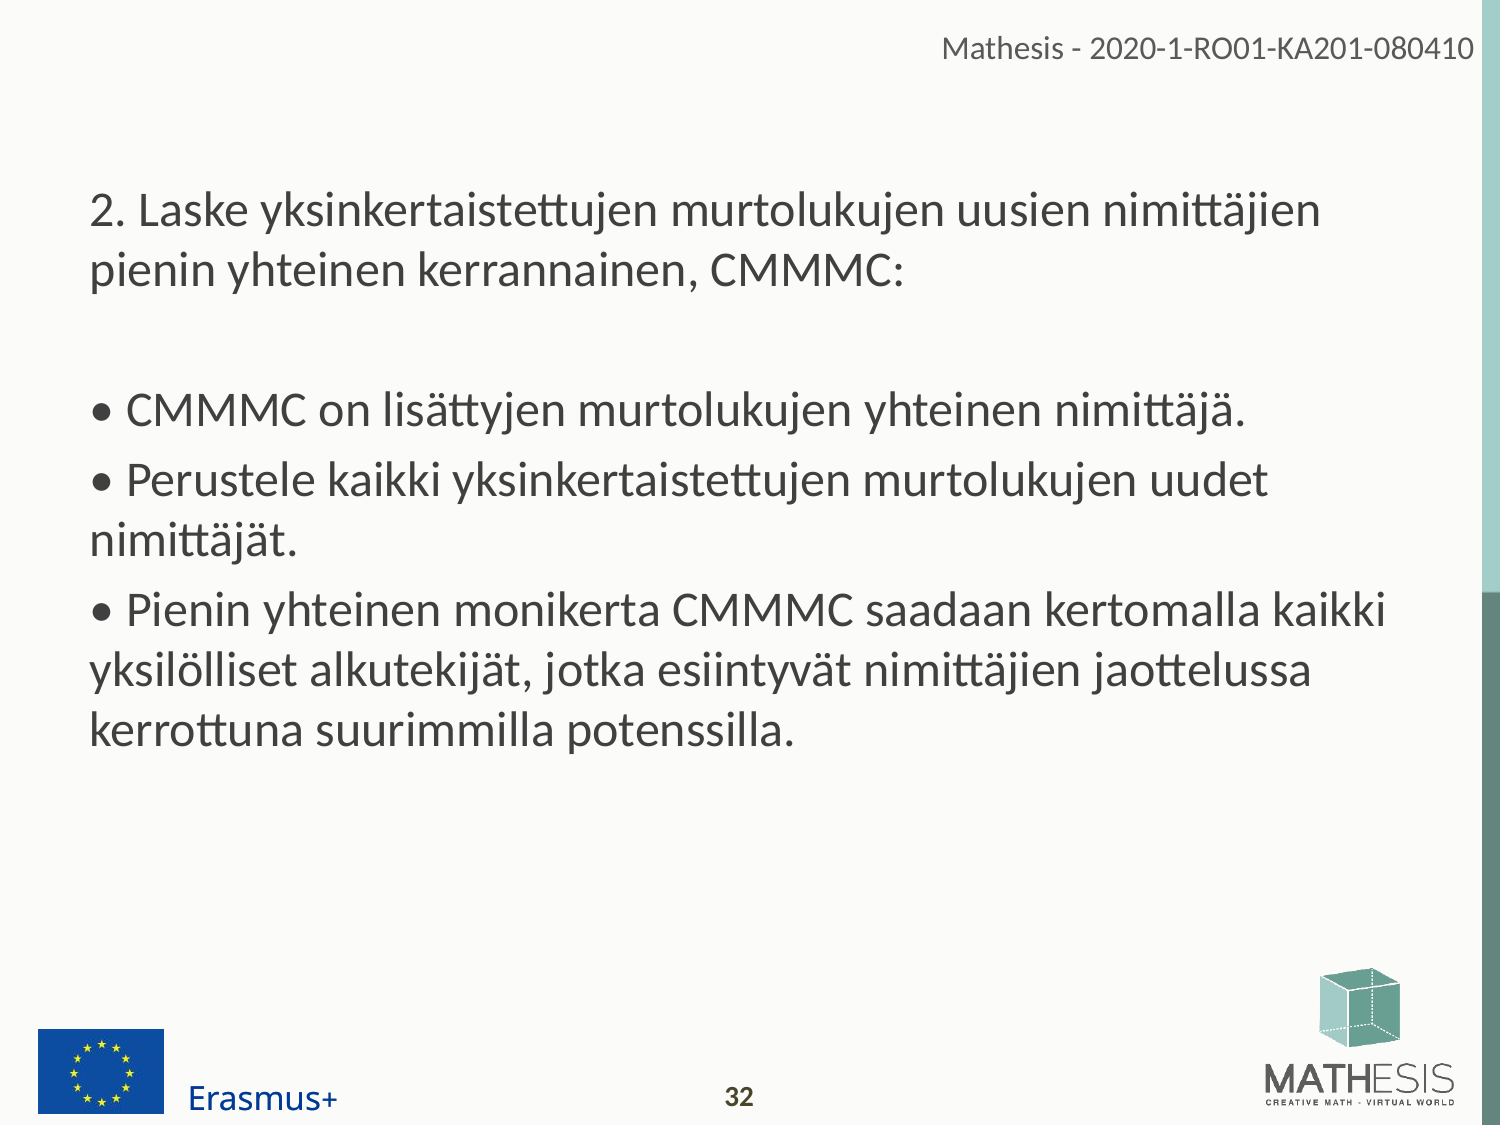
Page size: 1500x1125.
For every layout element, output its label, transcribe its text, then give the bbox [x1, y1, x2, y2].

picture [38, 1029, 164, 1114]
list 2. Laske yksinkertaistettujen murtolukujen uusien nimittäjien pienin yhteinen kerrannainen, CMMMC: • CMMMC on lisättyjen murtolukujen yhteinen nimittäjä. • Perustele kaikki yksinkertaistettujen murtolukujen uudet nimittäjät. • Pienin yhteinen monikerta CMMMC saadaan kertomalla kaikki yksilölliset alkutekijät, jotka esiintyvät nimittäjien jaottelussa kerrottuna suurimmilla potenssilla. [75, 169, 1425, 912]
